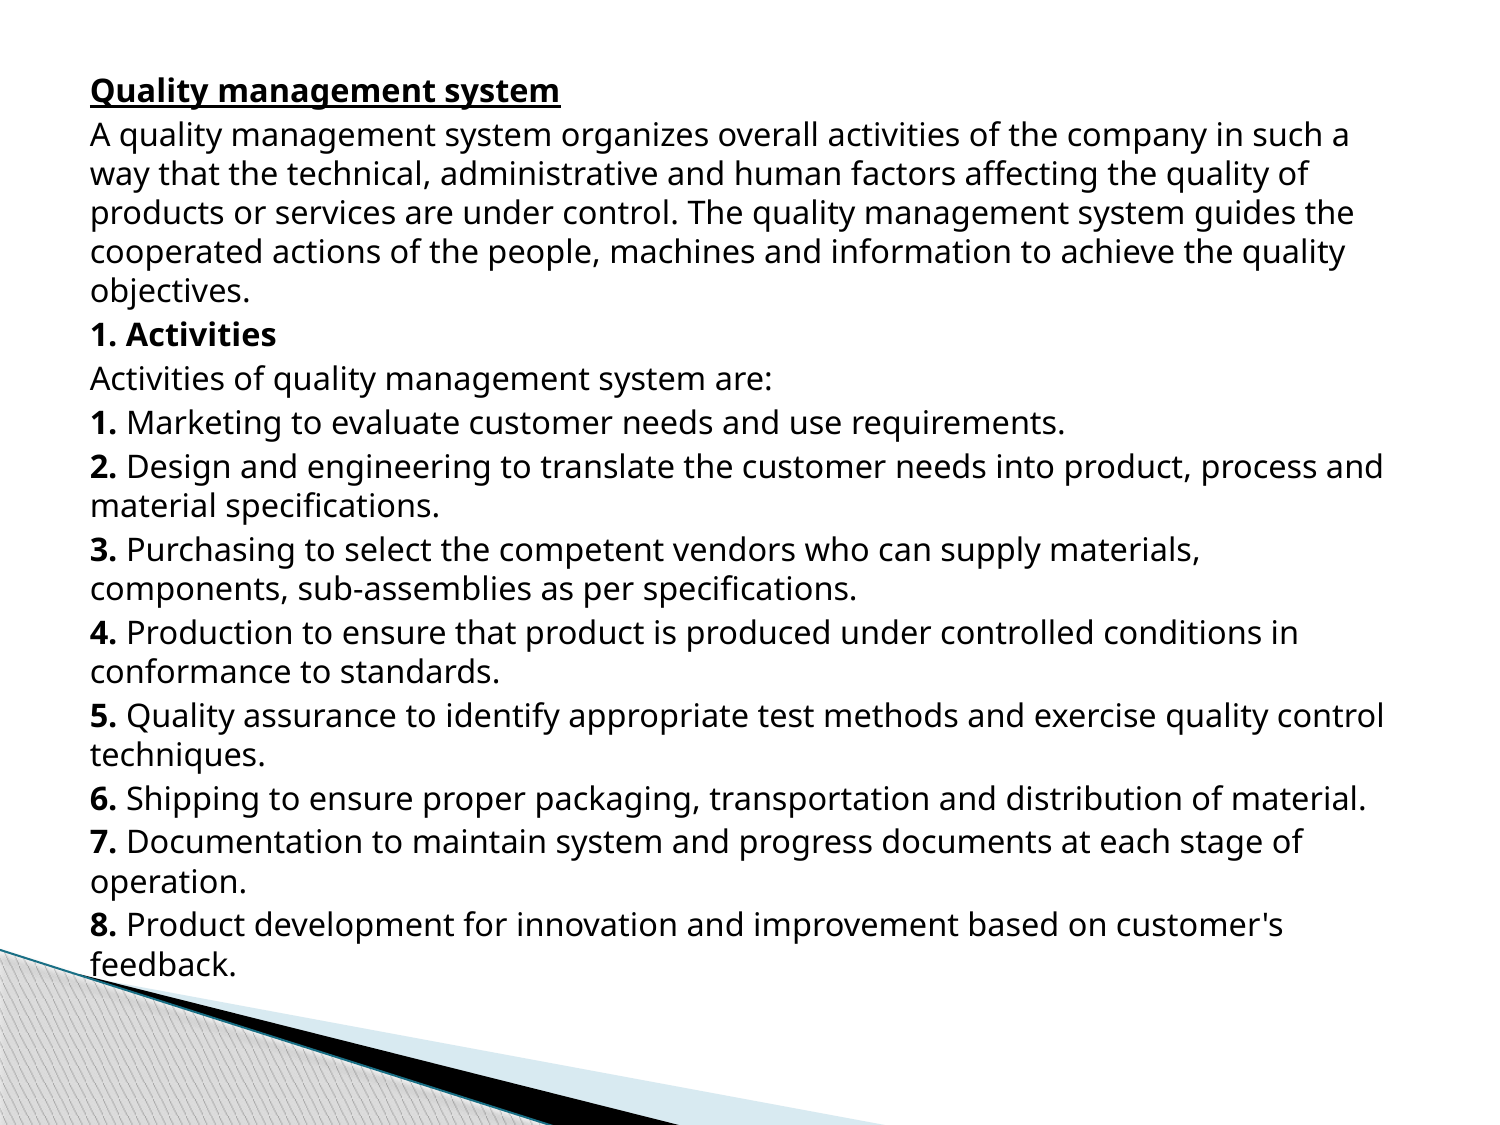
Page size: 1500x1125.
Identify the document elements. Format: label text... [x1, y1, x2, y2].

list Quality management system A quality management system organizes overall activities of the company in such a way that the technical, administrative and human factors affecting the quality of products or services are under control. The quality management system guides the cooperated actions of the people, machines and information to achieve the quality objectives. 1. Activities Activities of quality management system are: 1. Marketing to evaluate customer needs and use requirements. 2. Design and engineering to translate the customer needs into product, process and material specifications. 3. Purchasing to select the competent vendors who can supply materials, components, sub-assemblies as per specifications. 4. Production to ensure that product is produced under controlled conditions in conformance to standards. 5. Quality assurance to identify appropriate test methods and exercise quality control techniques. 6. Shipping to ensure proper packaging, transportation and distribution of material. 7. Documentation to maintain system and progress documents at each stage of operation. 8. Product development for innovation and improvement based on customer's feedback. [75, 62, 1425, 1005]
